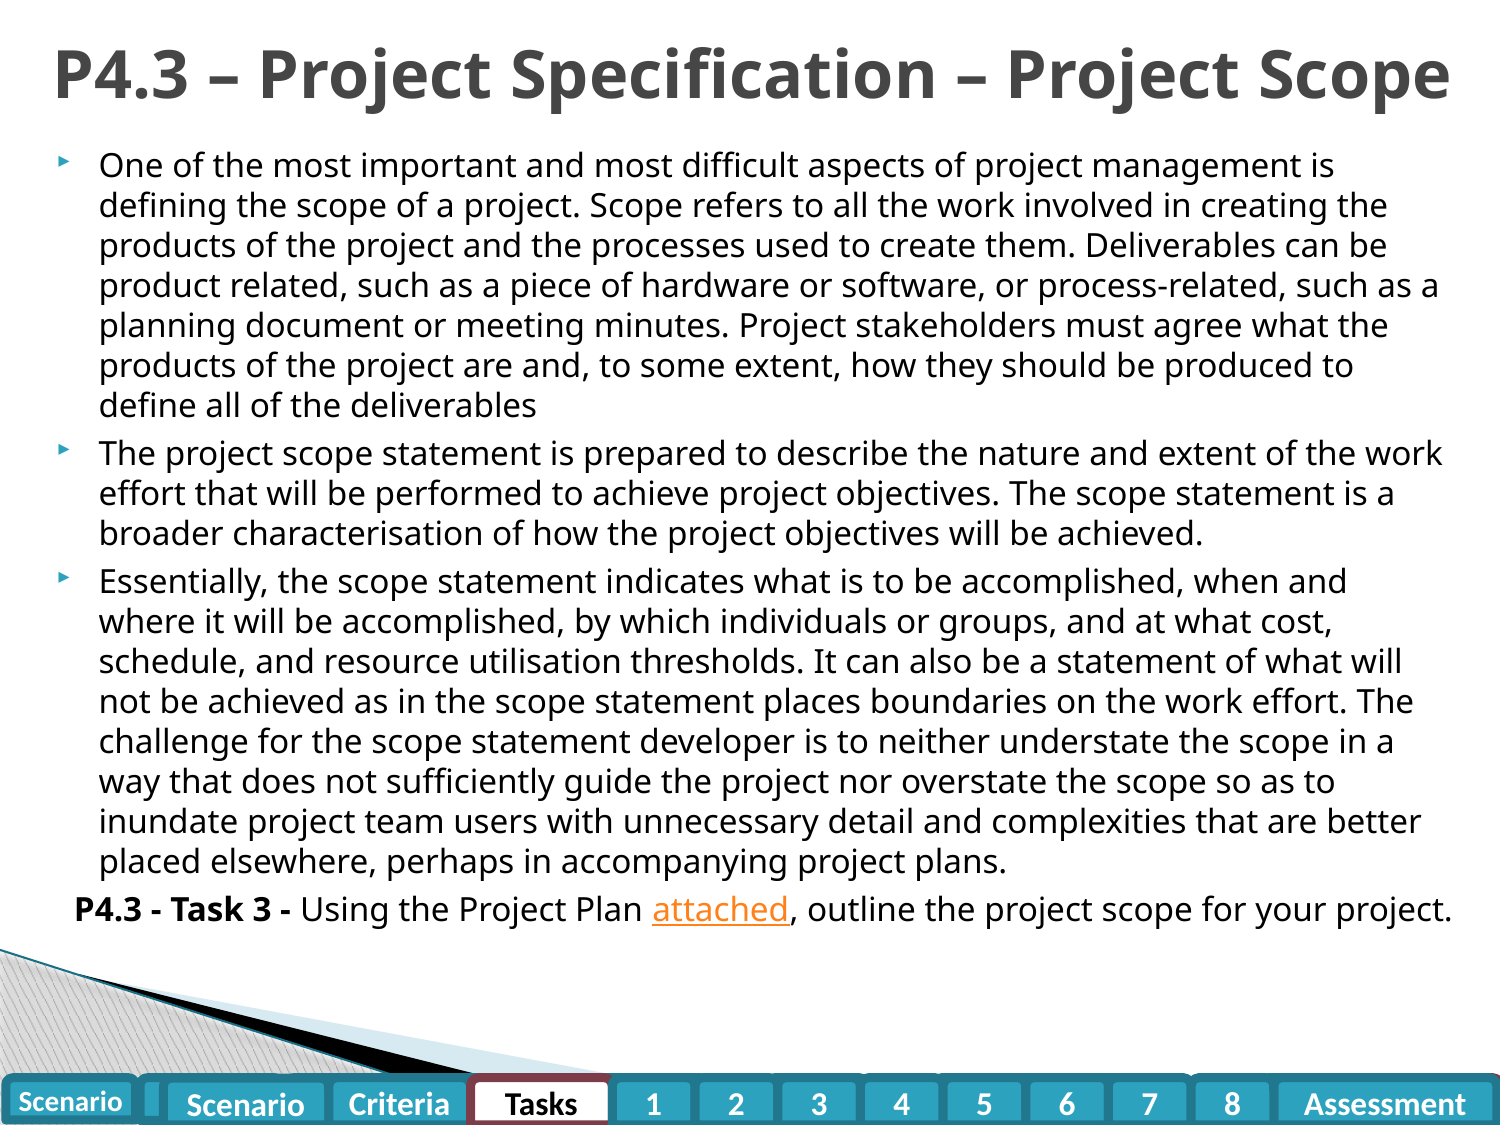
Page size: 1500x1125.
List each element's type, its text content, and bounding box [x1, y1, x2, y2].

title P4.3 – Project Specification – Project Scope [37, 19, 1471, 126]
text_box 6 [1021, 1073, 1108, 1125]
text_box 4 [855, 1073, 943, 1125]
text_box 3 [773, 1073, 860, 1125]
text_box 1 [607, 1073, 695, 1125]
text_box 7 [1103, 1073, 1191, 1125]
list One of the most important and most difficult aspects of project management is defining the scope of a project. Scope refers to all the work involved in creating the products of the project and the processes used to create them. Deliverables can be product related, such as a piece of hardware or software, or process-related, such as a planning document or meeting minutes. Project stakeholders must agree what the products of the project are and, to some extent, how they should be produced to define all of the deliverables The project scope statement is prepared to describe the nature and extent of the work effort that will be performed to achieve project objectives. The scope statement is a broader characterisation of how the project objectives will be achieved. Essentially, the scope statement indicates what is to be accomplished, when and where it will be accomplished, by which individuals or groups, and at what cost, schedule, and resource utilisation thresholds. It can also be a statement of what will not be achieved as in the scope statement places boundaries on the work effort. The challenge for the scope statement developer is to neither understate the scope in a way that does not sufficiently guide the project nor overstate the scope so as to inundate project team users with unnecessary detail and complexities that are better placed elsewhere, perhaps in accompanying project plans. P4.3 - Task 3 - Using the Project Plan attached, outline the project scope for your project. [41, 137, 1471, 1035]
text_box Tasks [466, 1073, 612, 1125]
text_box 2 [690, 1073, 778, 1125]
text_box Assessment [1274, 1073, 1500, 1125]
text_box 8 [1186, 1073, 1279, 1125]
text_box 5 [938, 1073, 1026, 1125]
text_box Scenario [158, 1073, 328, 1125]
text_box Criteria [324, 1073, 470, 1125]
